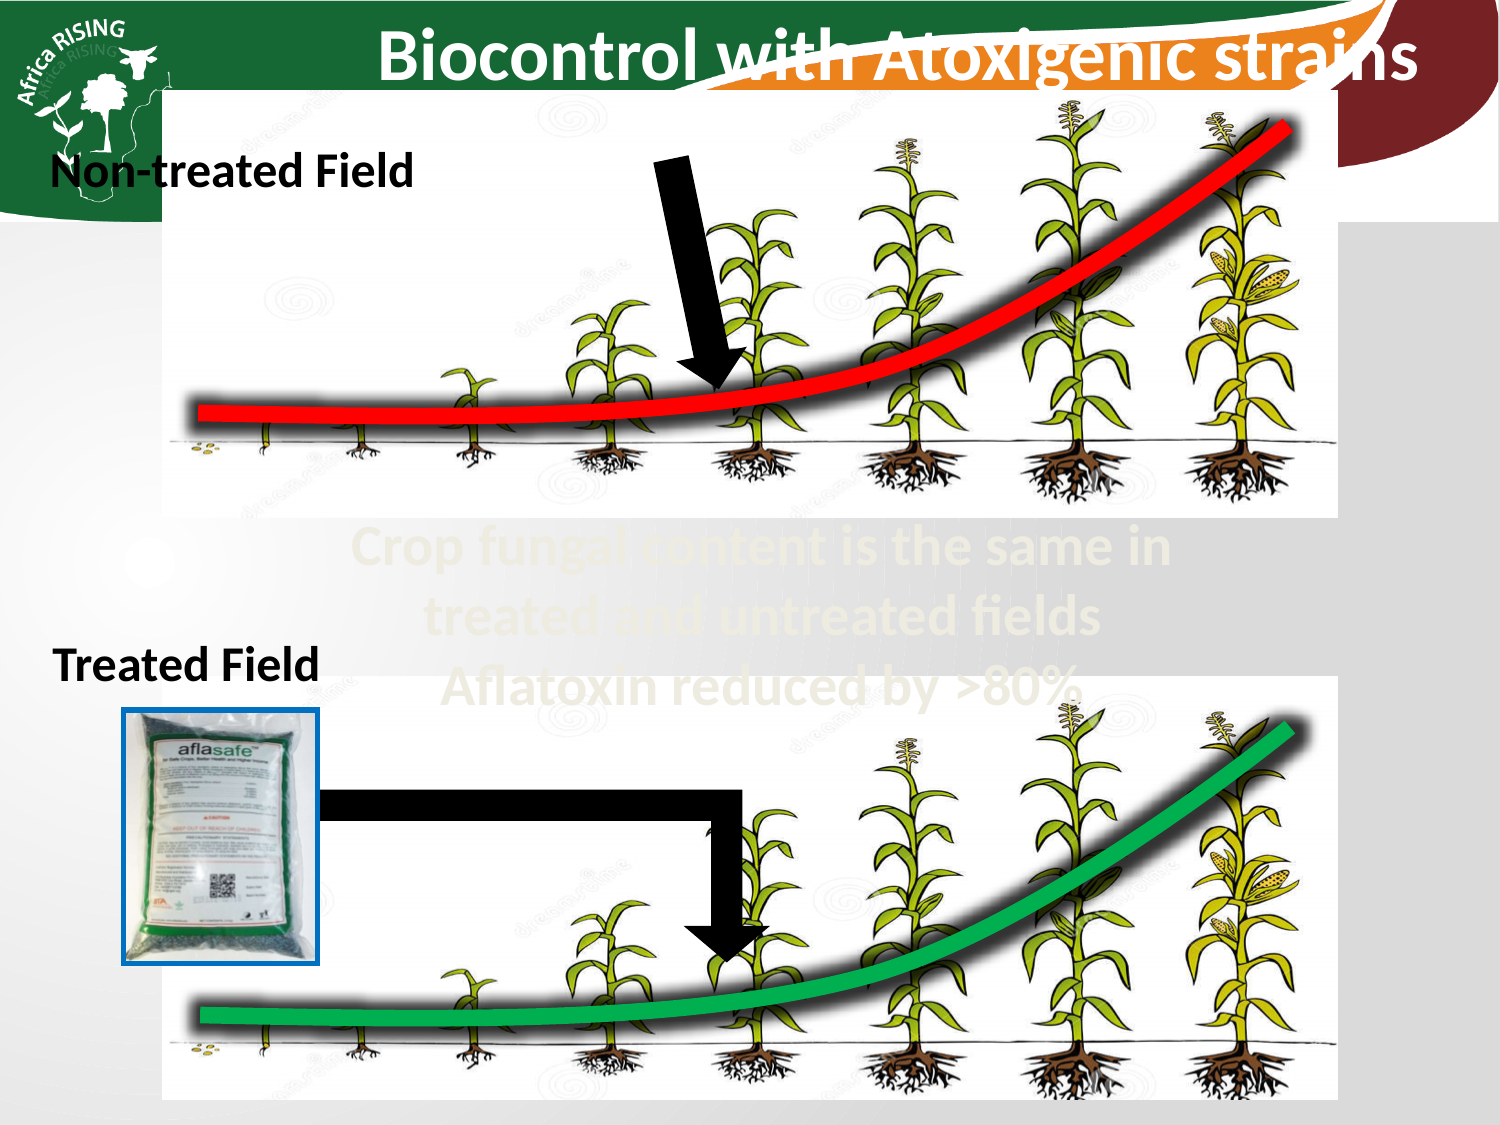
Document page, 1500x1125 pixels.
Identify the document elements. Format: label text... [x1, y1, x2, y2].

picture [0, 0, 1499, 519]
picture [125, 675, 1339, 1101]
text_box Non-treated Field [34, 129, 159, 205]
text_box Treated Field [37, 624, 425, 699]
text_box Crop fungal content is the same in treated and untreated fields Aflatoxin reduced by >80% [249, 526, 1275, 668]
text_box Biocontrol with Atoxigenic strains [262, 5, 1438, 106]
